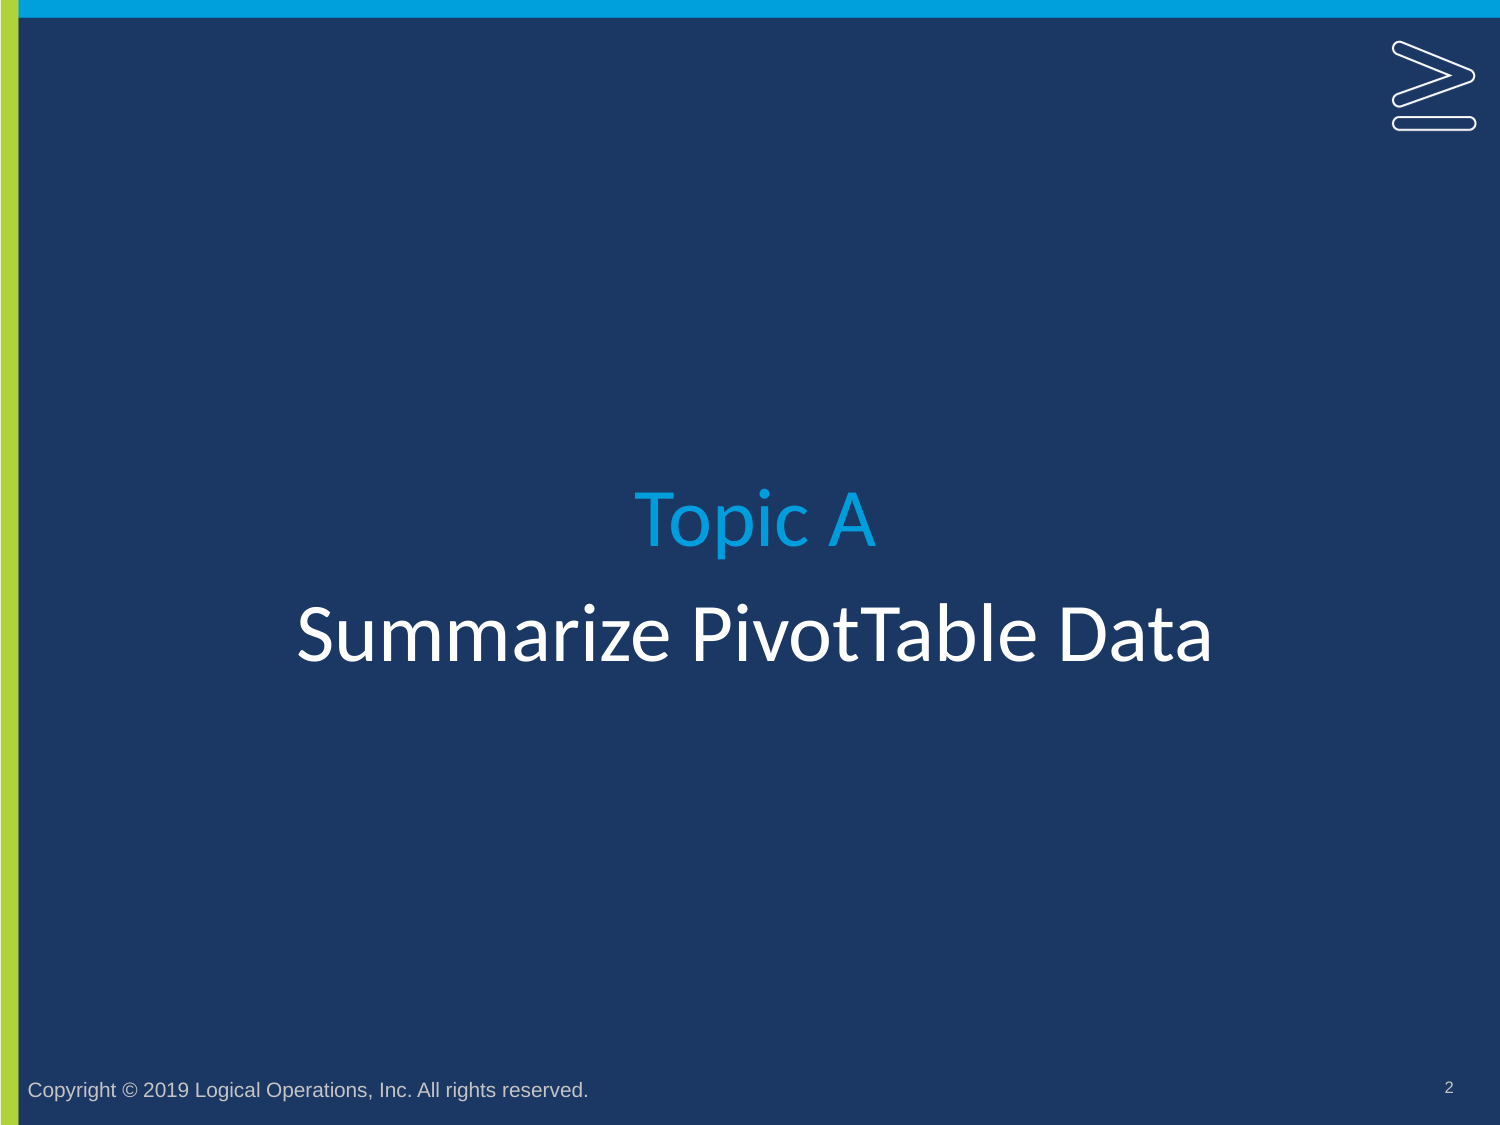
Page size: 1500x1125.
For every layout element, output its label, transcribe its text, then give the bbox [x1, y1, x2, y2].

slide_number 2 [1118, 1057, 1469, 1118]
picture [0, 0, 1500, 1125]
title Summarize PivotTable Data [118, 571, 1394, 795]
list Topic A [118, 324, 1394, 571]
